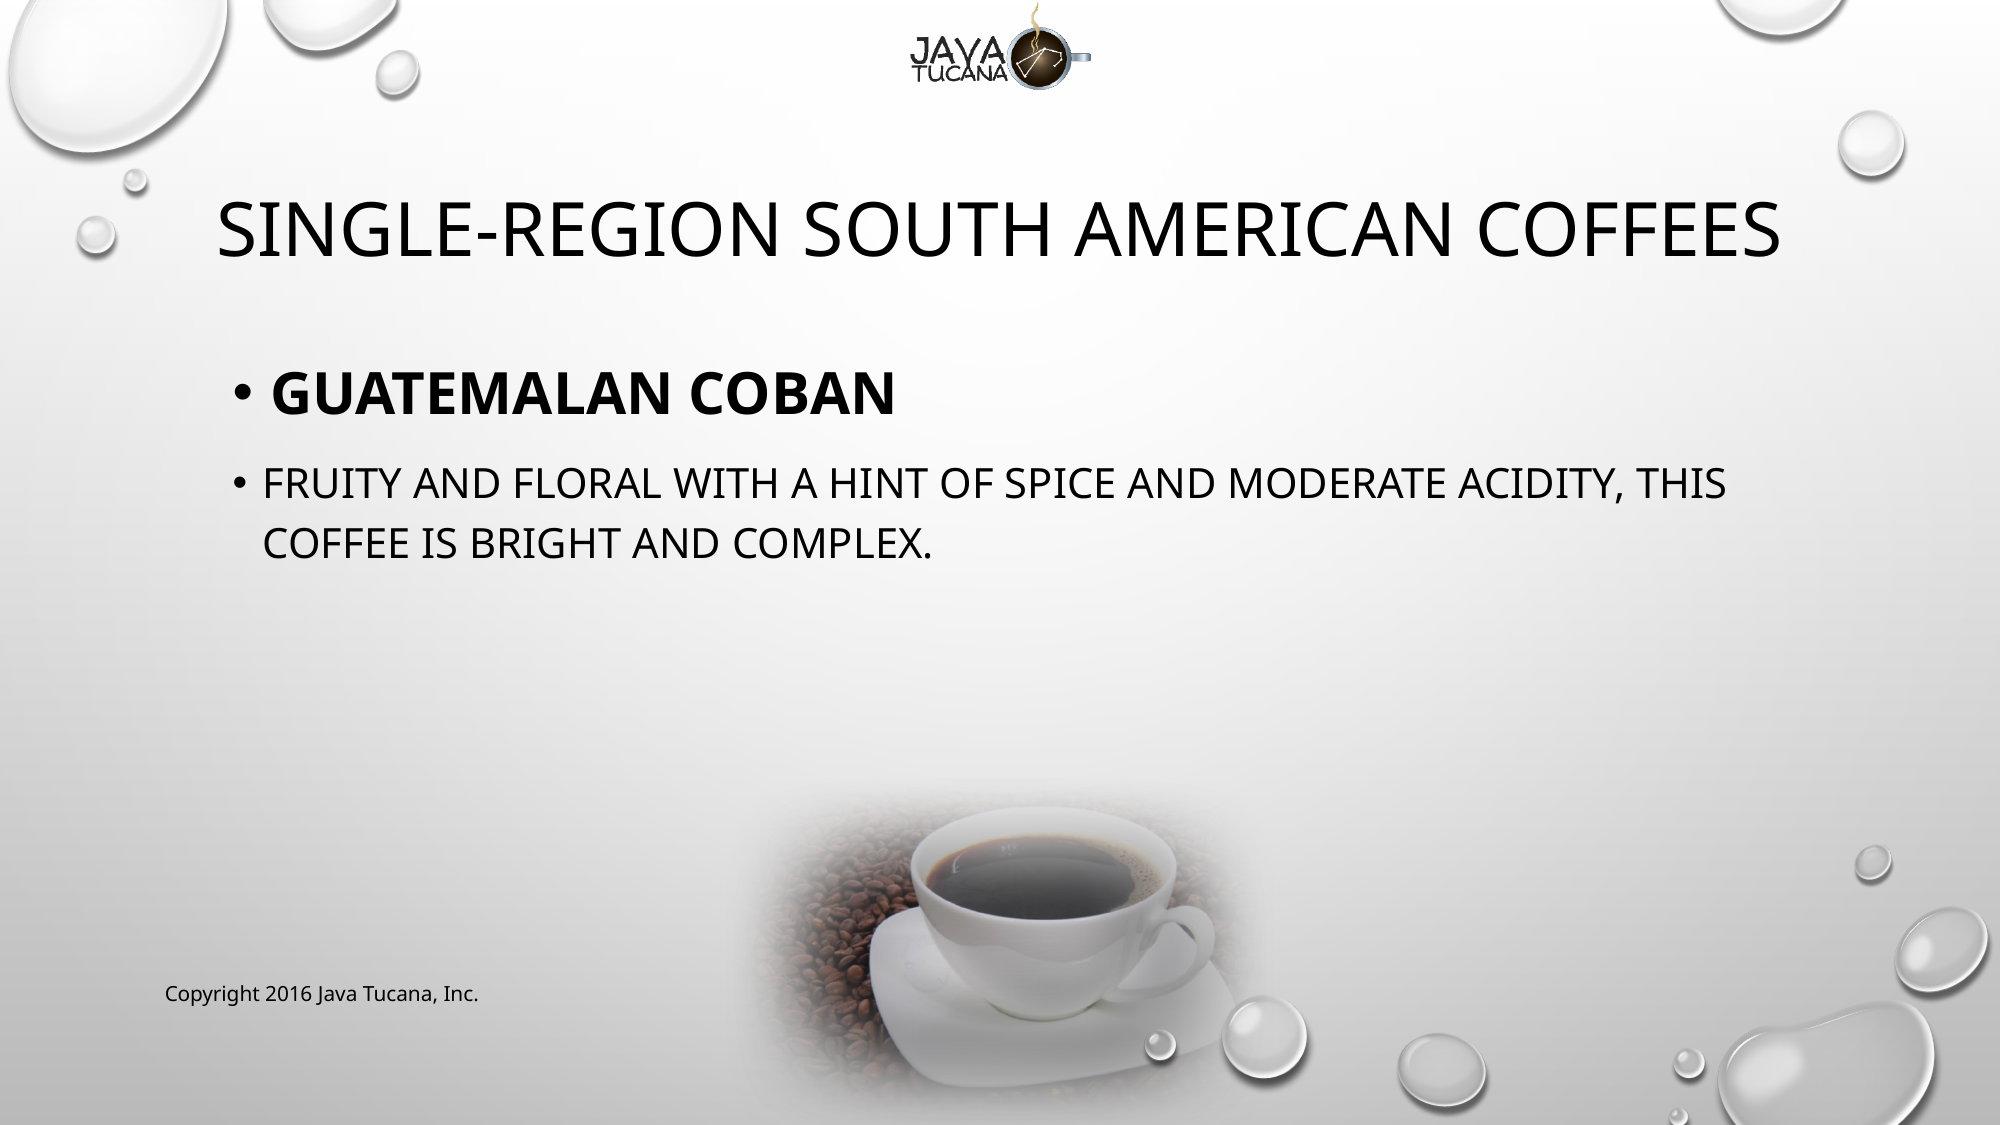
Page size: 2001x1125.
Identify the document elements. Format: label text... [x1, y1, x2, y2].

title Single-region South American coffees [149, 101, 1851, 364]
list Guatemalan Coban Fruity and floral with a hint of spice and moderate acidity, this coffee is bright and complex. [217, 334, 1793, 995]
picture [0, 0, 2000, 1125]
footer Copyright 2016 Java Tucana, Inc. [149, 965, 1245, 1025]
